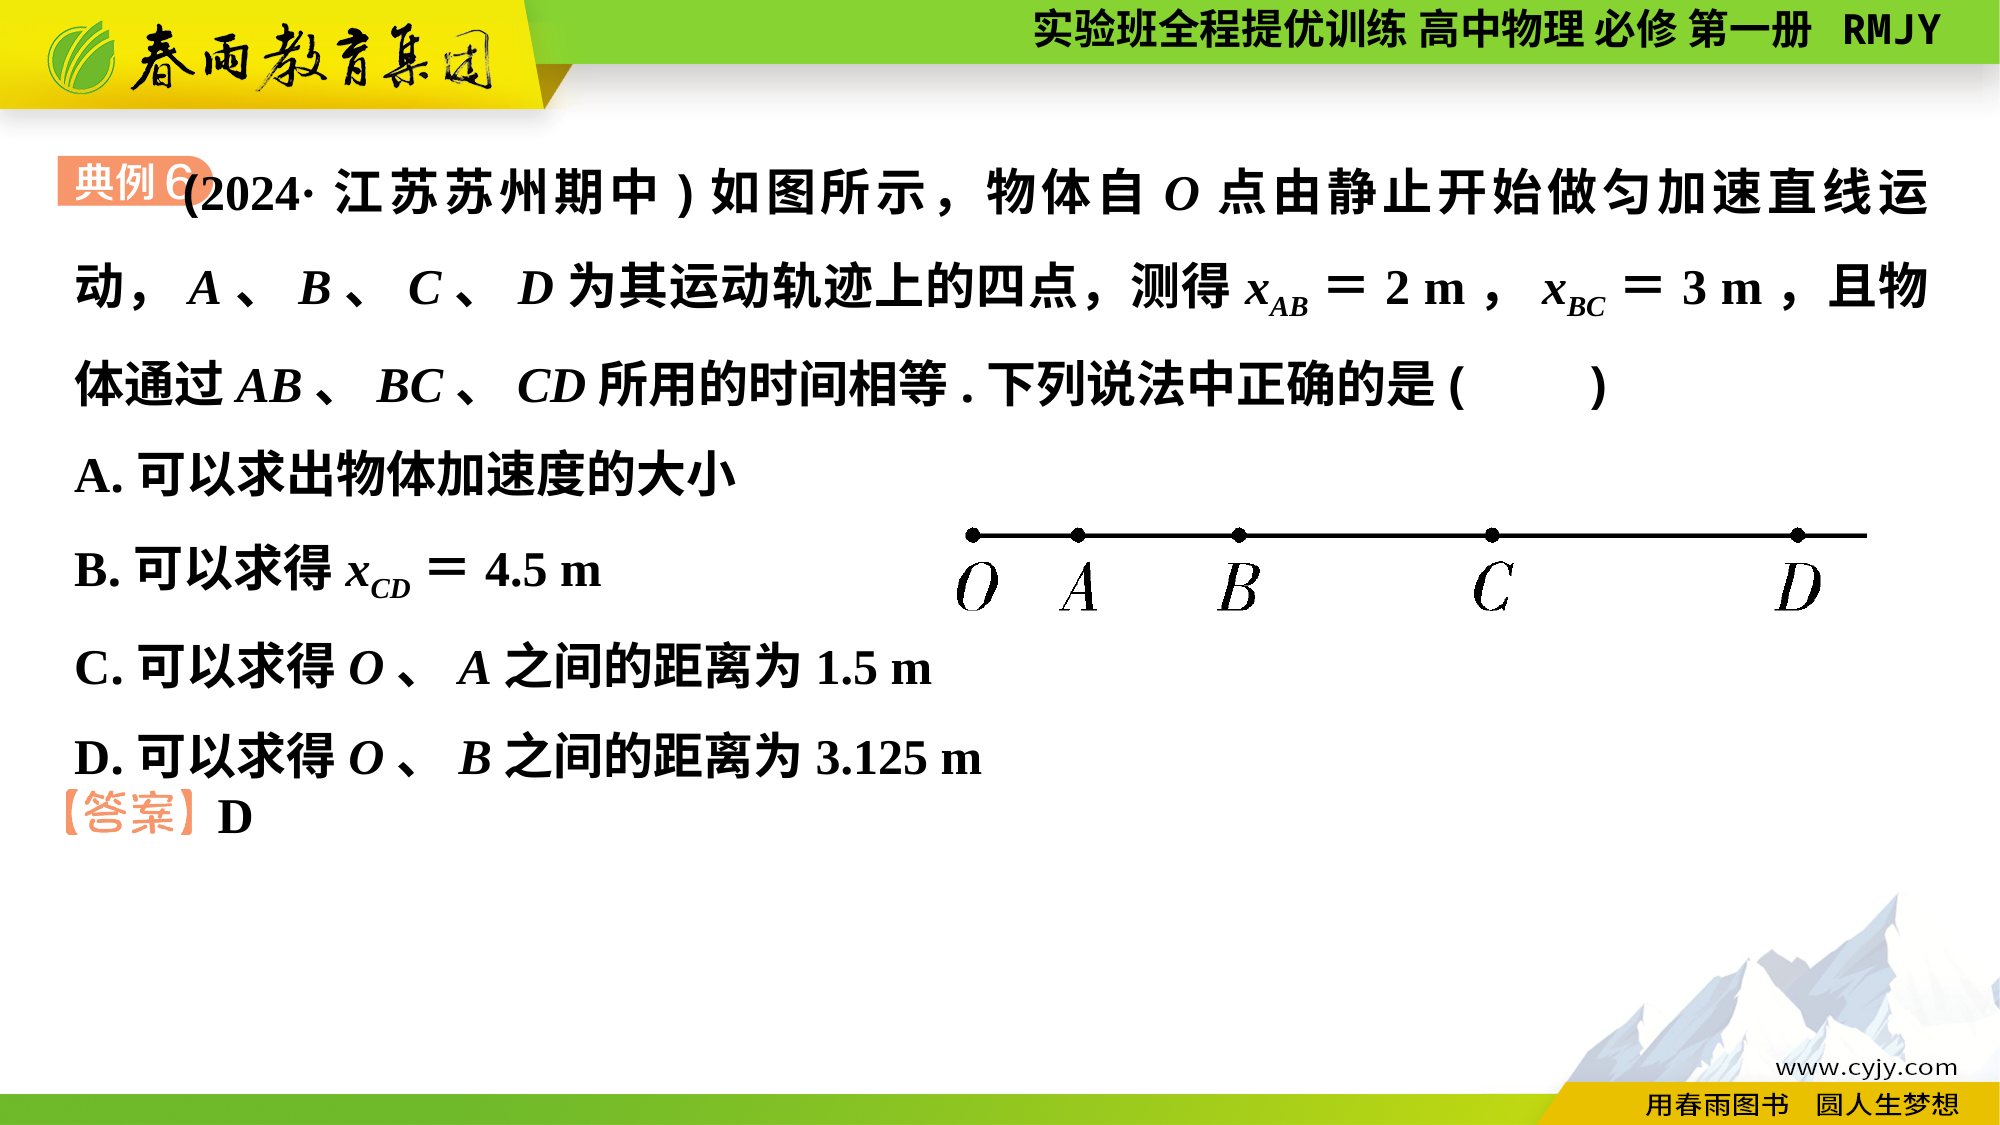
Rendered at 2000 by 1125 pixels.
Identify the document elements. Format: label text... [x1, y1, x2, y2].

list (2024·江苏苏州期中)如图所示，物体自O点由静止开始做匀加速直线运动，A、B、C、D为其运动轨迹上的四点，测得xAB＝2 m，xBC＝3 m，且物体通过AB、BC、CD所用的时间相等.下列说法中正确的是( ) A.可以求出物体加速度的大小 B.可以求得xCD＝4.5 m C.可以求得O、A之间的距离为1.5 m D.可以求得O、B之间的距离为3.125 m [59, 122, 1944, 774]
text_box D [203, 776, 269, 852]
picture [0, 0, 2000, 1125]
